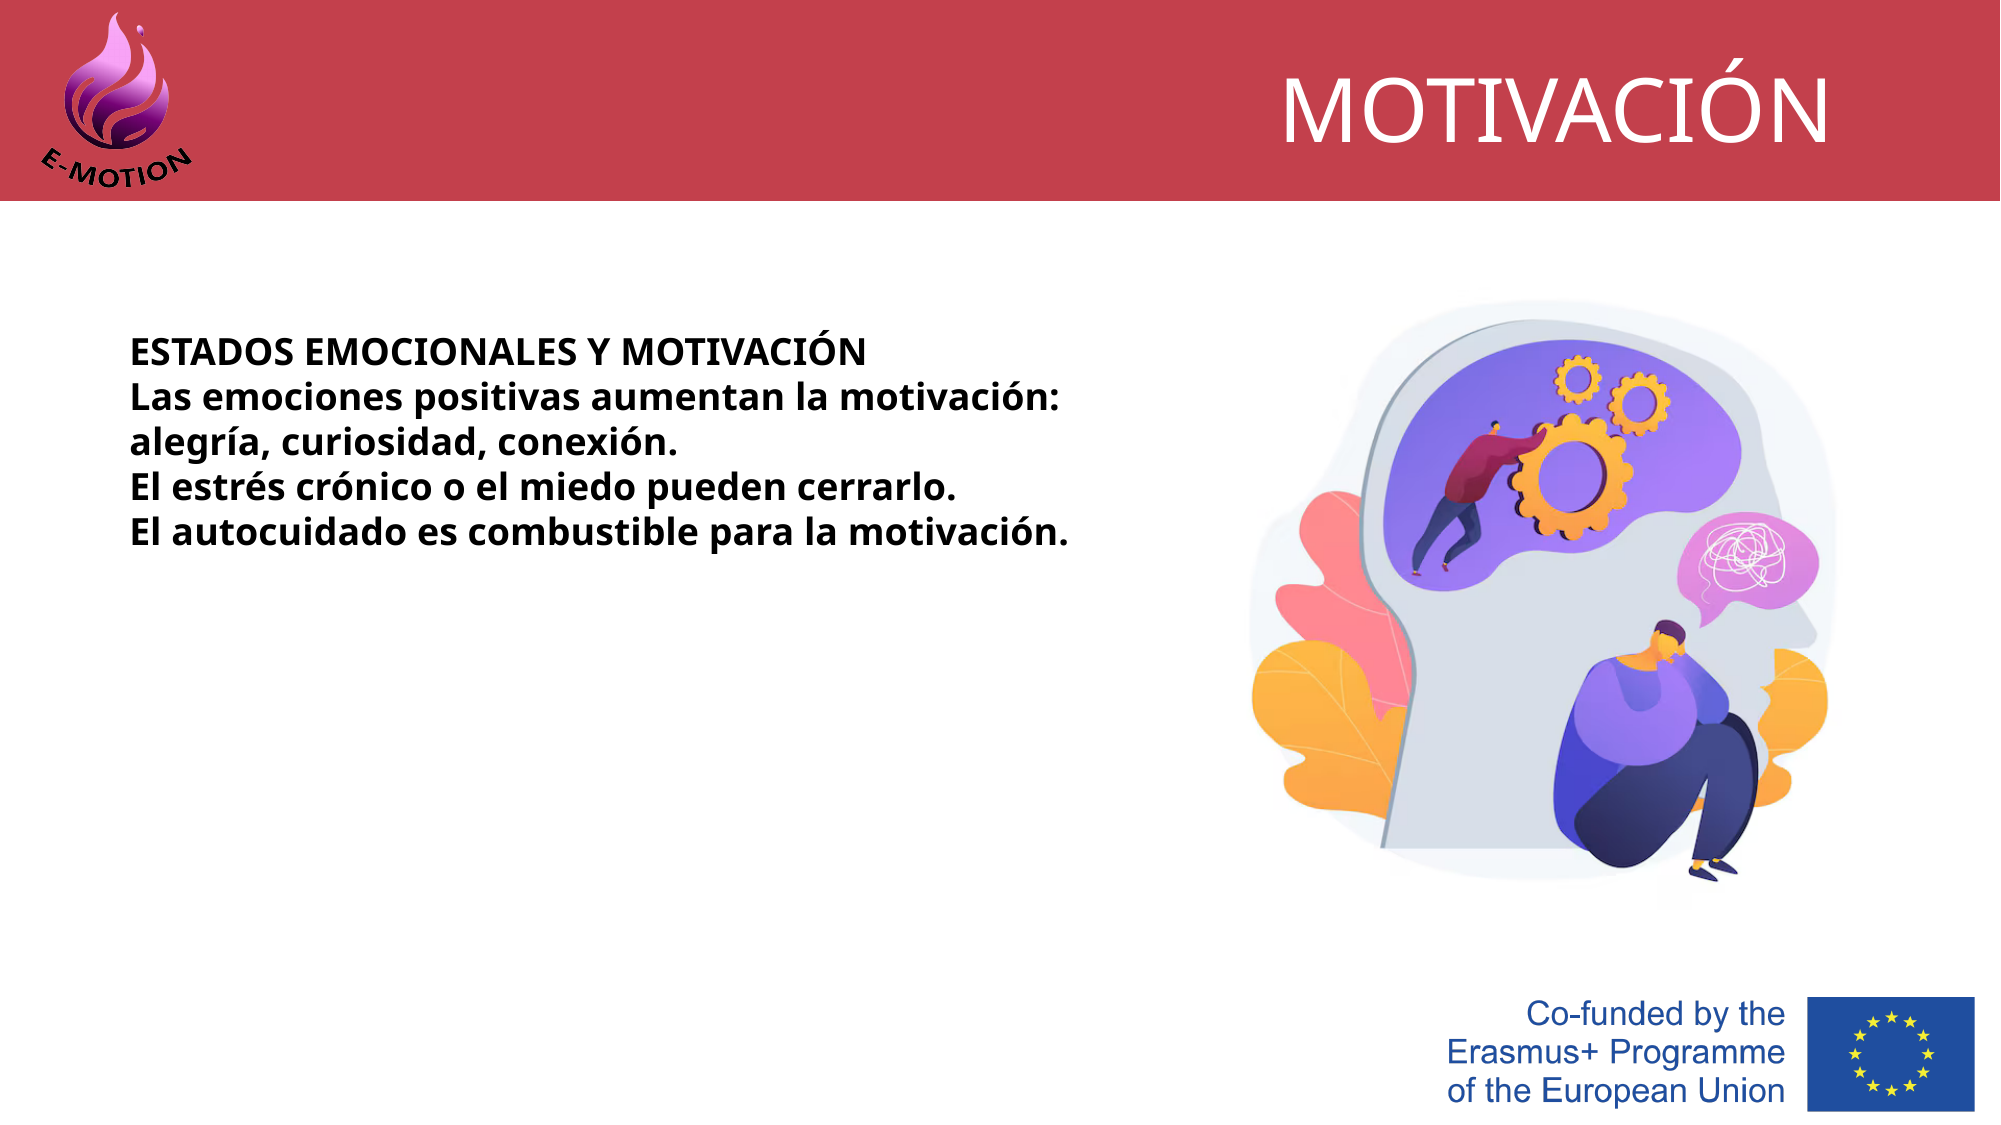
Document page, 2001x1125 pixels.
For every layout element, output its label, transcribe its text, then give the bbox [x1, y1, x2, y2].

picture [1157, 208, 1929, 981]
text_box ESTADOS EMOCIONALES Y MOTIVACIÓN Las emociones positivas aumentan la motivación: alegría, curiosidad, conexión. El estrés crónico o el miedo pueden cerrarlo. El autocuidado es combustible para la motivación. [114, 320, 1128, 561]
picture [0, 0, 253, 247]
text_box MOTIVACIÓN [590, 46, 1850, 321]
